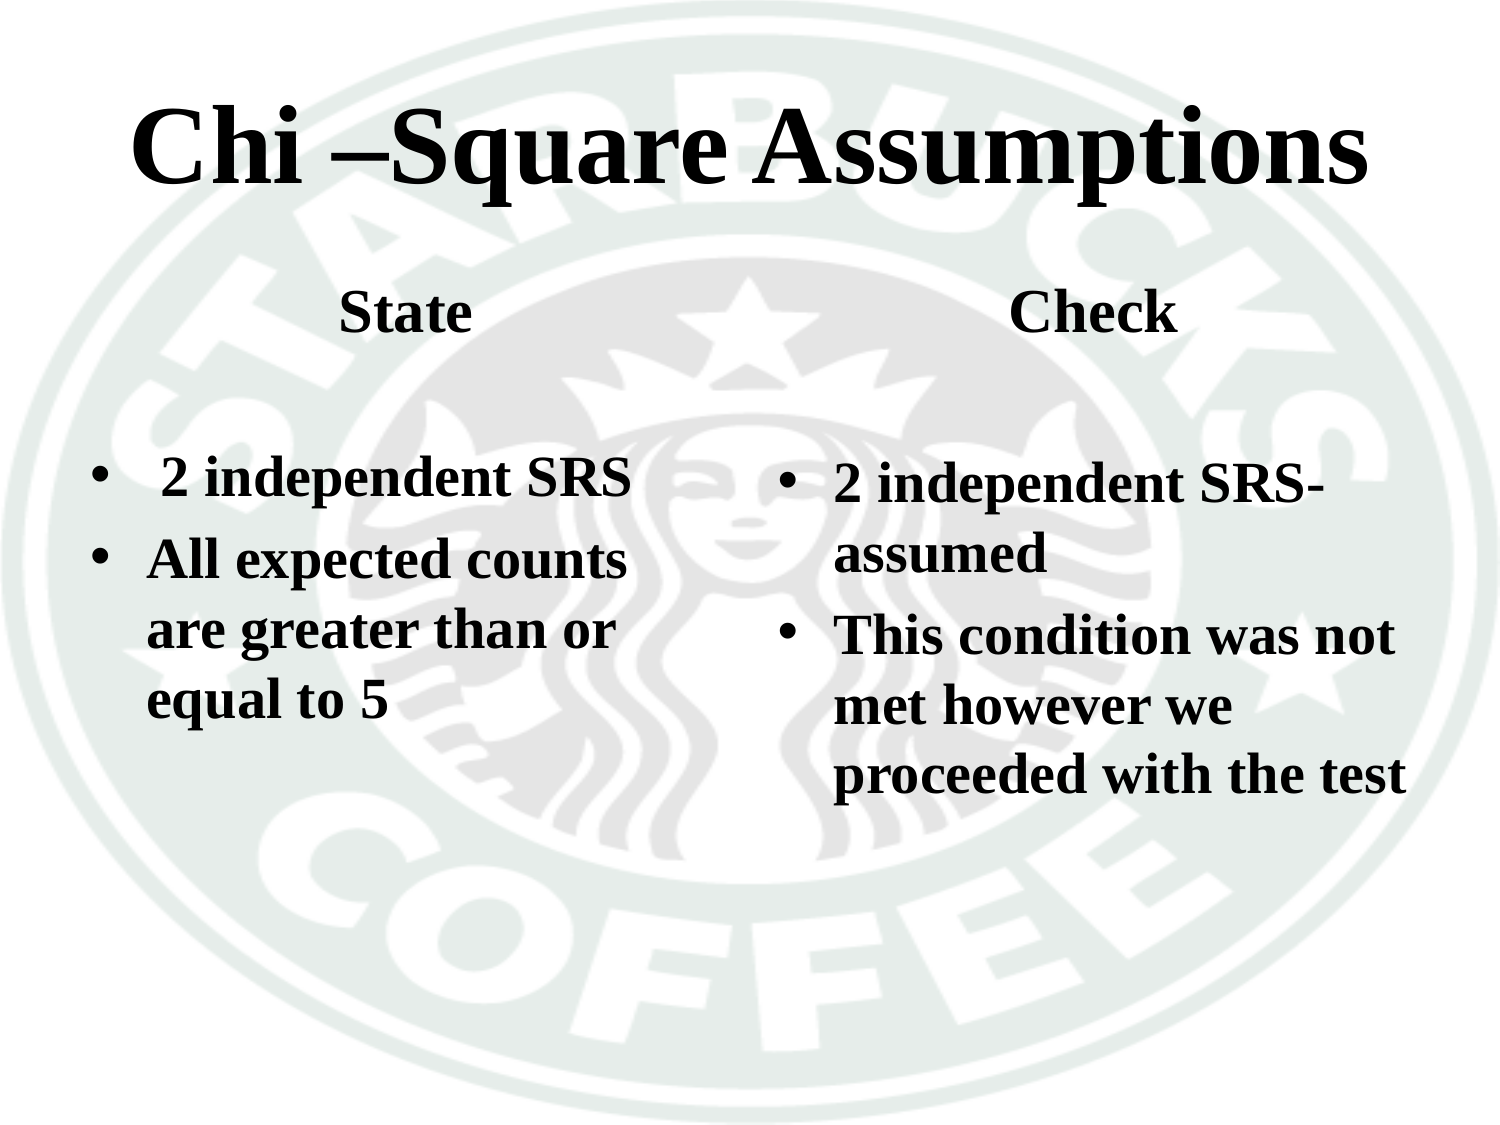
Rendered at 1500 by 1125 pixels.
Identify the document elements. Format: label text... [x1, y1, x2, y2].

list State 2 independent SRS All expected counts are greater than or equal to 5 [75, 262, 738, 1005]
title Chi –Square Assumptions [75, 45, 1425, 233]
list Check 2 independent SRS- assumed This condition was not met however we proceeded with the test [762, 262, 1425, 1005]
